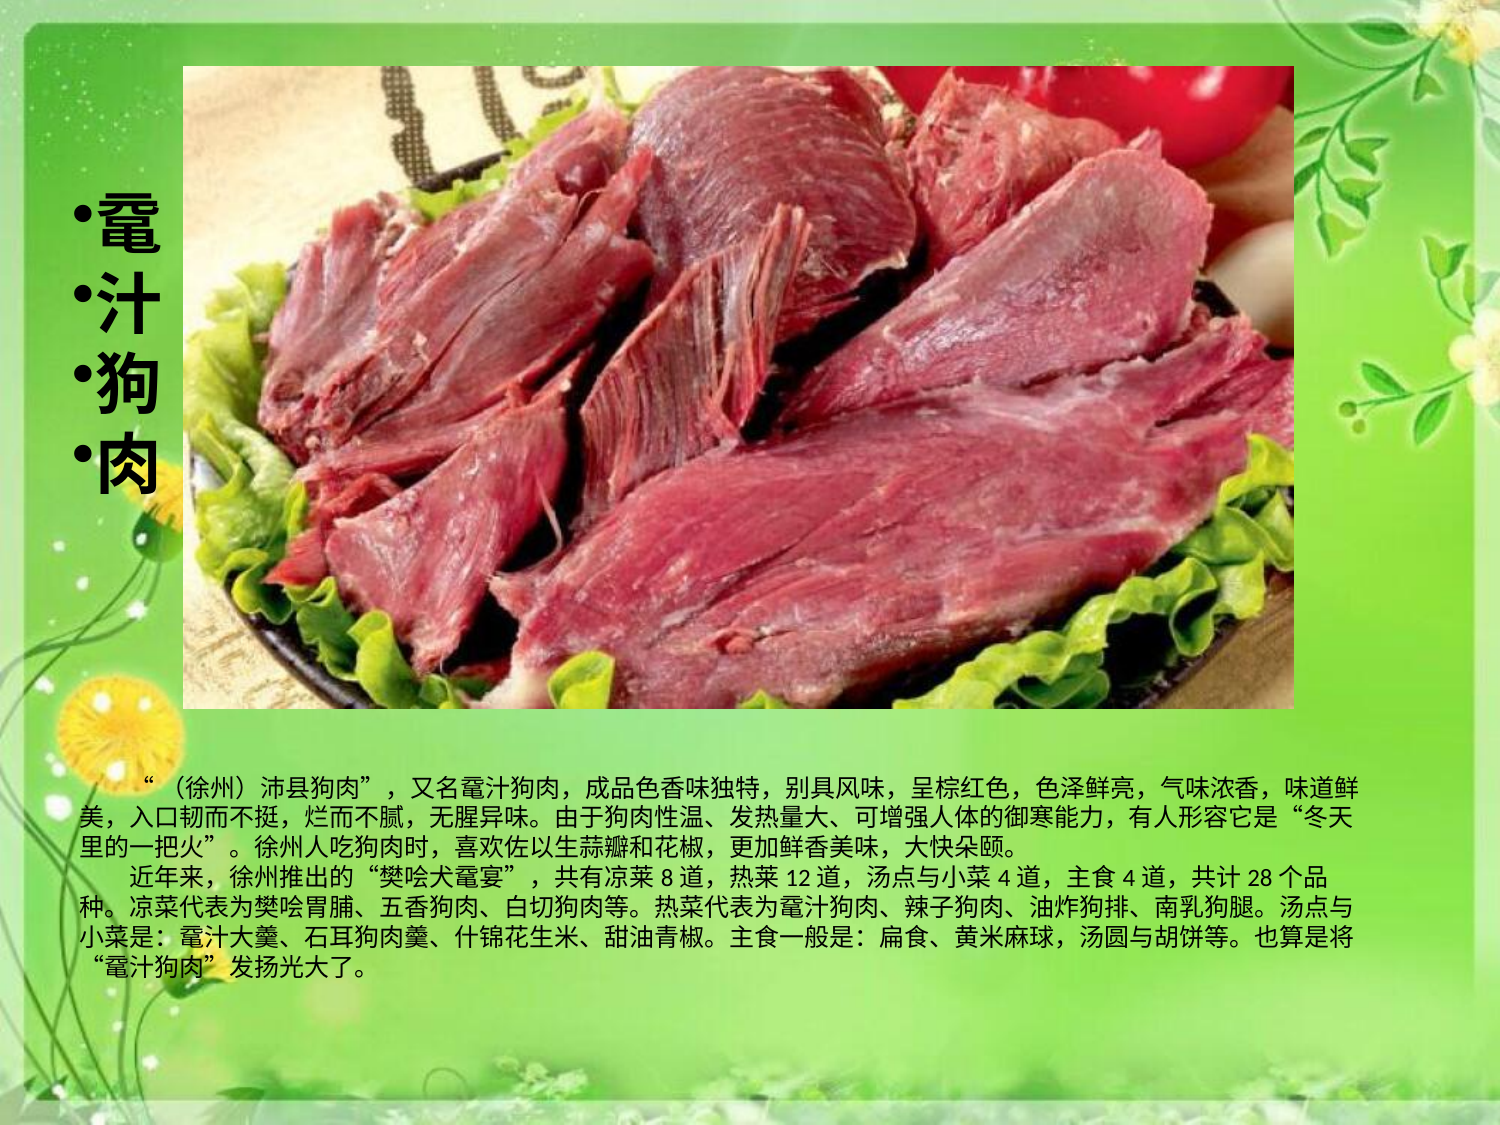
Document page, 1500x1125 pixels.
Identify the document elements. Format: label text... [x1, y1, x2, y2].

text_box “（徐州）沛县狗肉”，又名鼋汁狗肉，成品色香味独特，别具风味，呈棕红色，色泽鲜亮，气味浓香，味道鲜美，入口韧而不挺，烂而不腻，无腥异味。由于狗肉性温、发热量大、可增强人体的御寒能力，有人形容它是“冬天里的一把火”。徐州人吃狗肉时，喜欢佐以生蒜瓣和花椒，更加鲜香美味，大快朵颐。 近年来，徐州推出的“樊哙犬鼋宴”，共有凉莱8道，热莱12道，汤点与小菜4道，主食4道，共计28个品种。凉菜代表为樊哙胃脯、五香狗肉、白切狗肉等。热菜代表为鼋汁狗肉、辣子狗肉、油炸狗排、南乳狗腿。汤点与小菜是：鼋汁大羹、石耳狗肉羹、什锦花生米、甜油青椒。主食一般是：扁食、黄米麻球，汤圆与胡饼等。也算是将“鼋汁狗肉”发扬光大了。 [64, 764, 1388, 989]
text_box 鼋 汁 狗 肉 [6, 174, 177, 510]
picture [0, 0, 1500, 1125]
